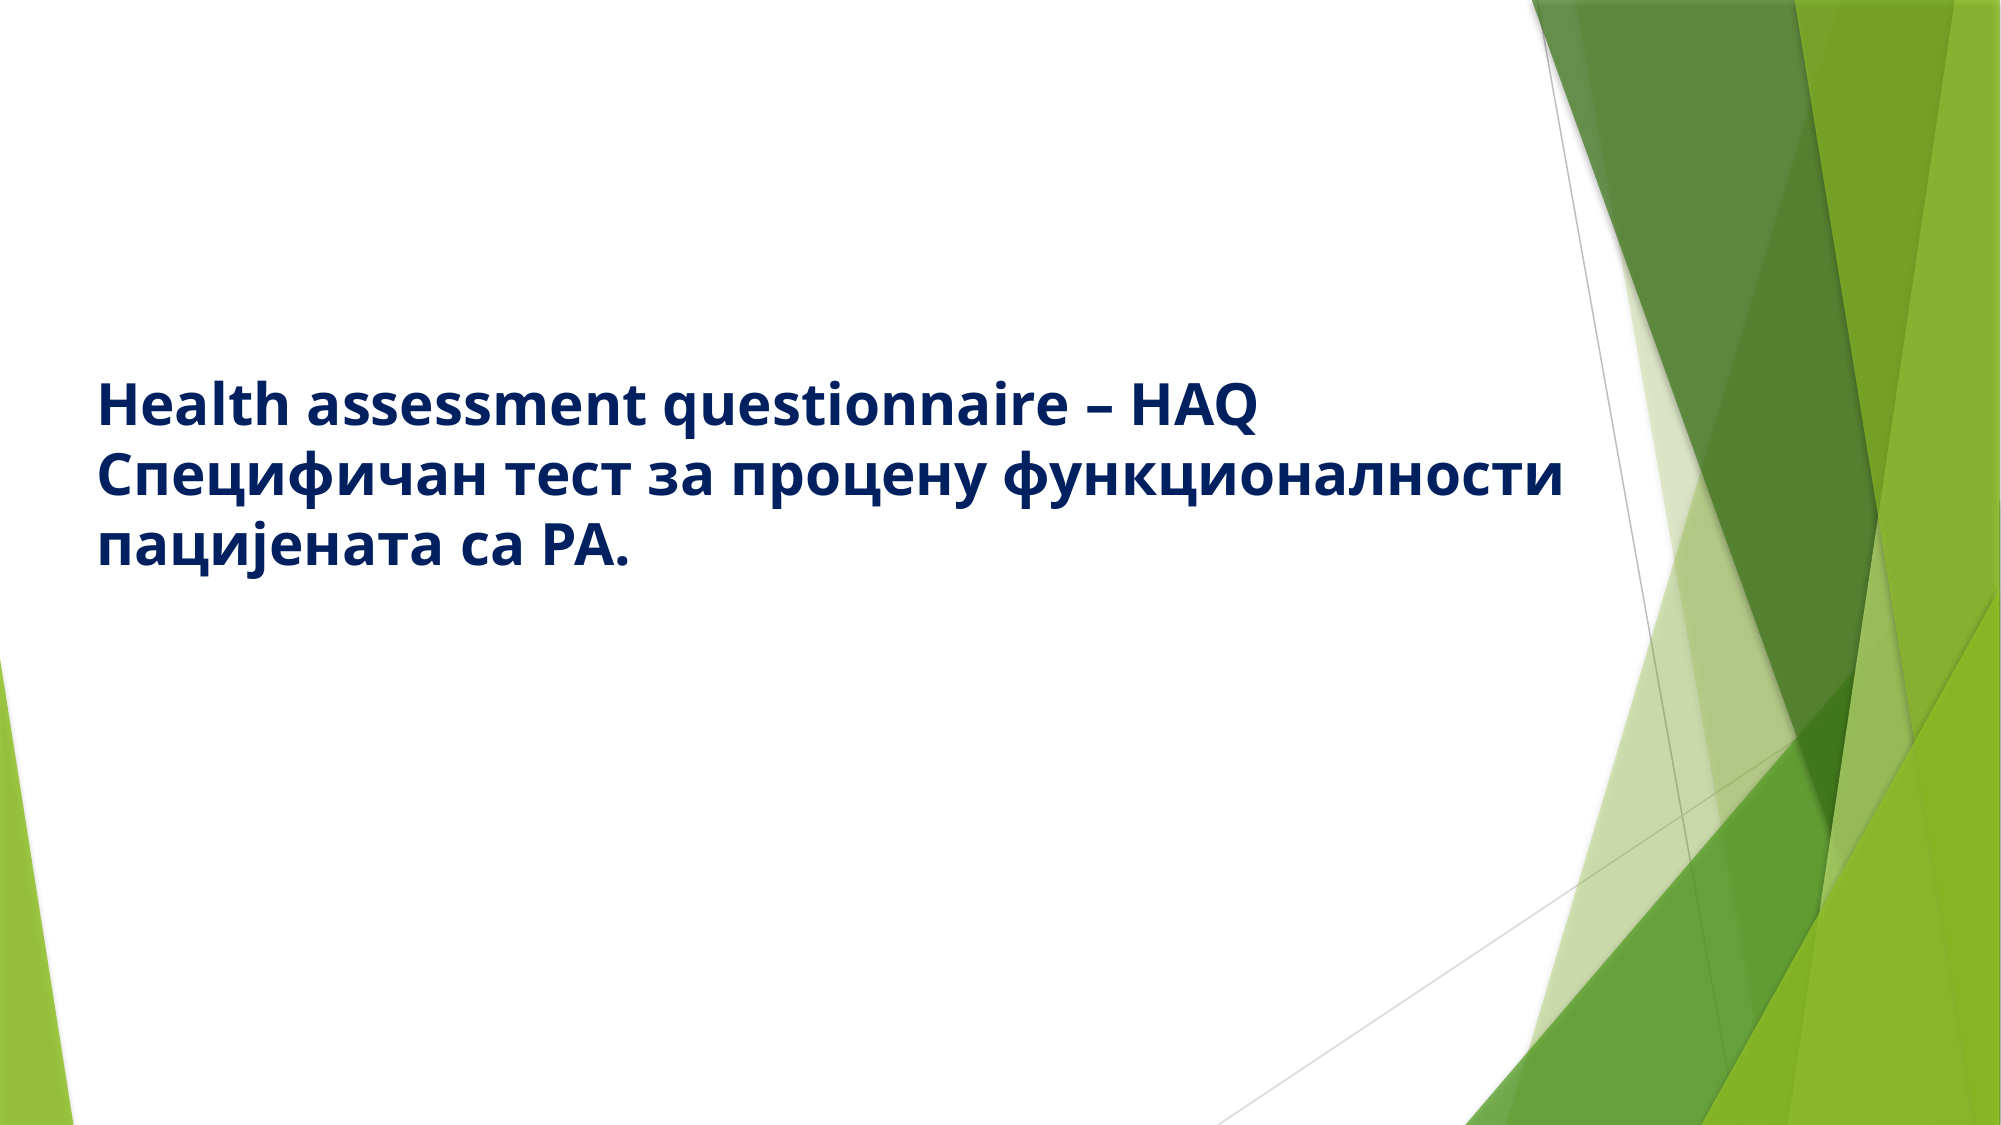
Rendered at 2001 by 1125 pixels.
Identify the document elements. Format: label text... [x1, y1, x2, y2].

text_box Health assessment questionnaire – HAQ Специфичан тест за процену функционалности пацијената са РА. [81, 359, 1581, 585]
